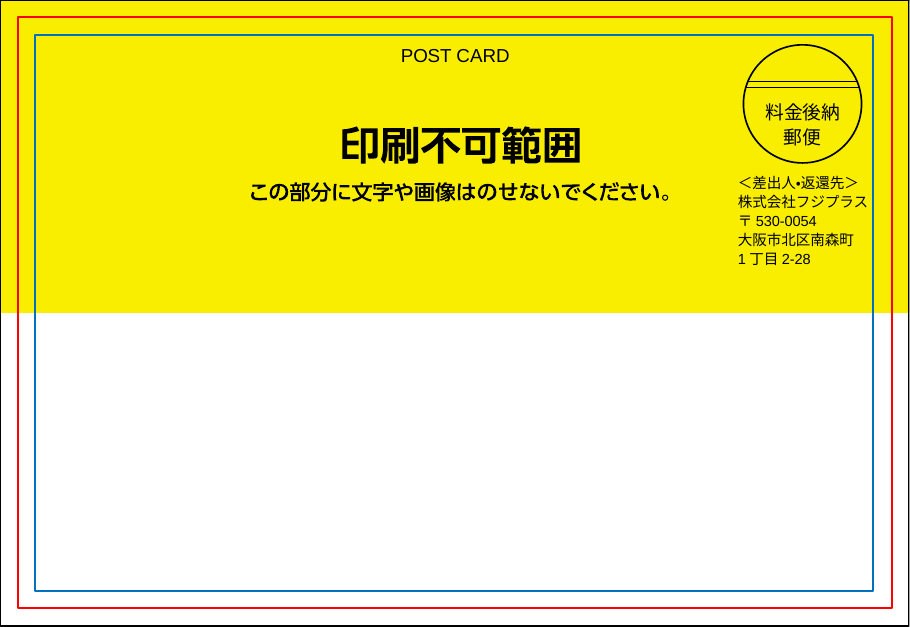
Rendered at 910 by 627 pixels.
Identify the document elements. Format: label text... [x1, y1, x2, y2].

text_box ＜差出人・返還先＞ 株式会社フジプラス 〒530-0054 大阪市北区南森町 1丁目2-28 [723, 165, 883, 275]
text_box POST CARD [386, 36, 525, 74]
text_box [743, 44, 862, 164]
